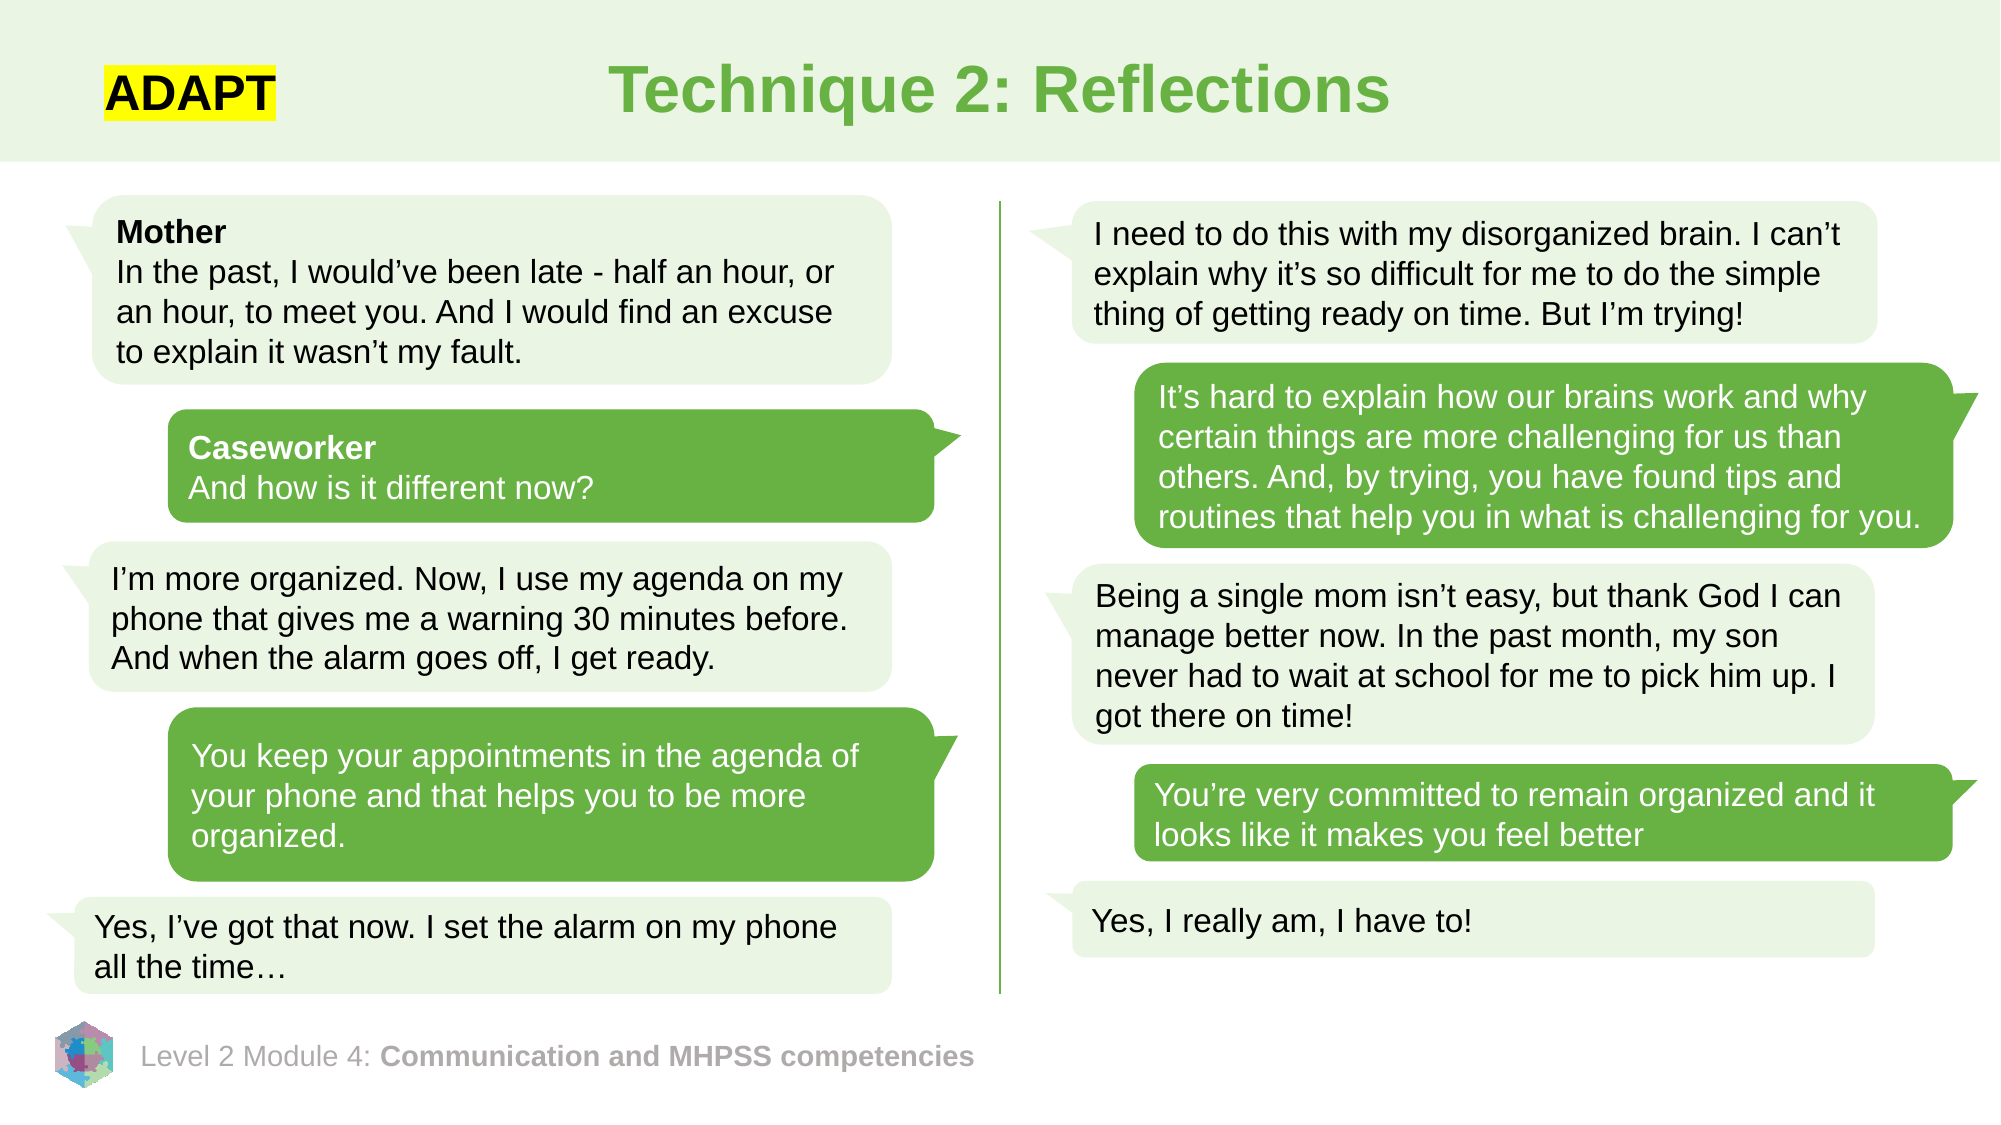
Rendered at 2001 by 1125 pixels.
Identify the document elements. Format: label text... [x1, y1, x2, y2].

text_box I need to do this with my disorganized brain. I can’t explain why it’s so difficult for me to do the simple thing of getting ready on time. But I’m trying! [1026, 200, 1879, 345]
text_box You’re very committed to remain organized and it looks like it makes you feel better [1133, 763, 1981, 863]
text_box Caseworker And how is it different now? [166, 408, 964, 524]
text_box Yes, I really am, I have to! [1042, 879, 1876, 959]
text_box Being a single mom isn’t easy, but thank God I can manage better now. In the past month, my son never had to wait at school for me to pick him up. I got there on time! [1043, 562, 1876, 746]
picture [55, 1021, 113, 1088]
text_box Mother In the past, I would’ve been late - half an hour, or an hour, to meet you. And I would find an excuse to explain it wasn’t my fault. [63, 194, 894, 386]
text_box I’m more organized. Now, I use my agenda on my phone that gives me a warning 30 minutes before. And when the alarm goes off, I get ready. [60, 540, 894, 693]
text_box ADAPT [74, 53, 306, 129]
text_box Yes, I’ve got that now. I set the alarm on my phone all the time… [43, 895, 894, 995]
text_box You keep your appointments in the agenda of your phone and that helps you to be more organized. [166, 706, 960, 883]
text_box It’s hard to explain how our brains work and why certain things are more challenging for us than others. And, by trying, you have found tips and routines that help you in what is challenging for you. [1133, 361, 1981, 550]
title Technique 2: Reflections [137, 19, 1863, 163]
